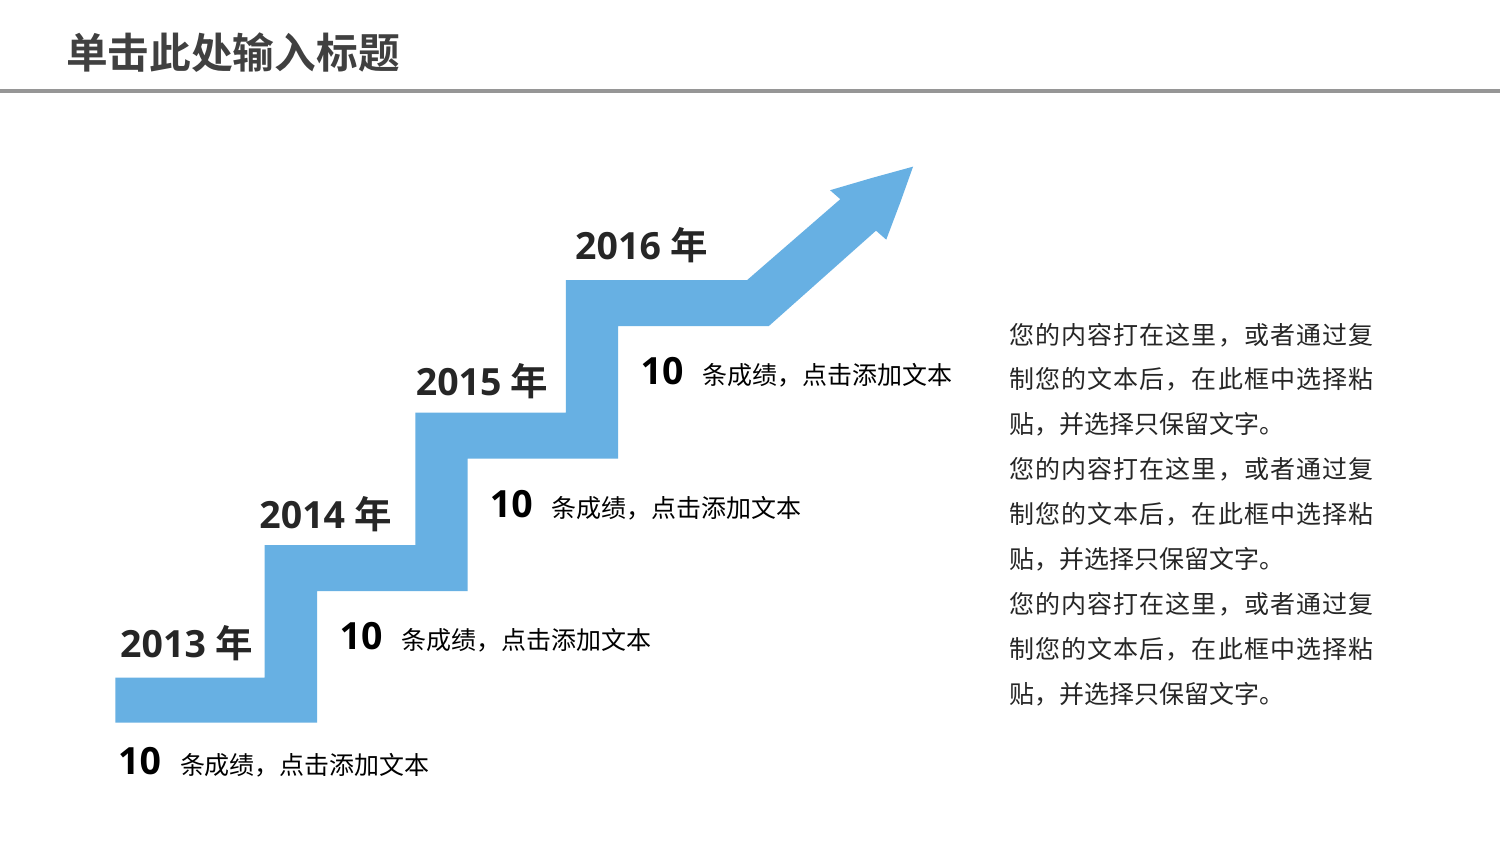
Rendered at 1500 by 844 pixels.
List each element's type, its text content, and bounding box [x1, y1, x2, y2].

text_box 2013年 [109, 614, 264, 671]
text_box 2014年 [248, 485, 403, 542]
text_box 单击此处输入标题 [51, 9, 443, 85]
text_box 10 条成绩，点击添加文本 [328, 606, 741, 663]
text_box 2016年 [563, 216, 719, 273]
text_box 2015年 [404, 352, 560, 409]
text_box 10 条成绩，点击添加文本 [107, 731, 520, 788]
text_box 10 条成绩，点击添加文本 [629, 341, 972, 398]
text_box [115, 166, 914, 723]
text_box 您的内容打在这里，或者通过复制您的文本后，在此框中选择粘贴，并选择只保留文字。 您的内容打在这里，或者通过复制您的文本后，在此框中选择粘贴，并选择只保留文字。 您的内容打在这里，或者通过复制您的文本后，在此框中选择粘贴，并选择只保留文字。 [998, 298, 1386, 714]
text_box 10 条成绩，点击添加文本 [478, 474, 892, 531]
